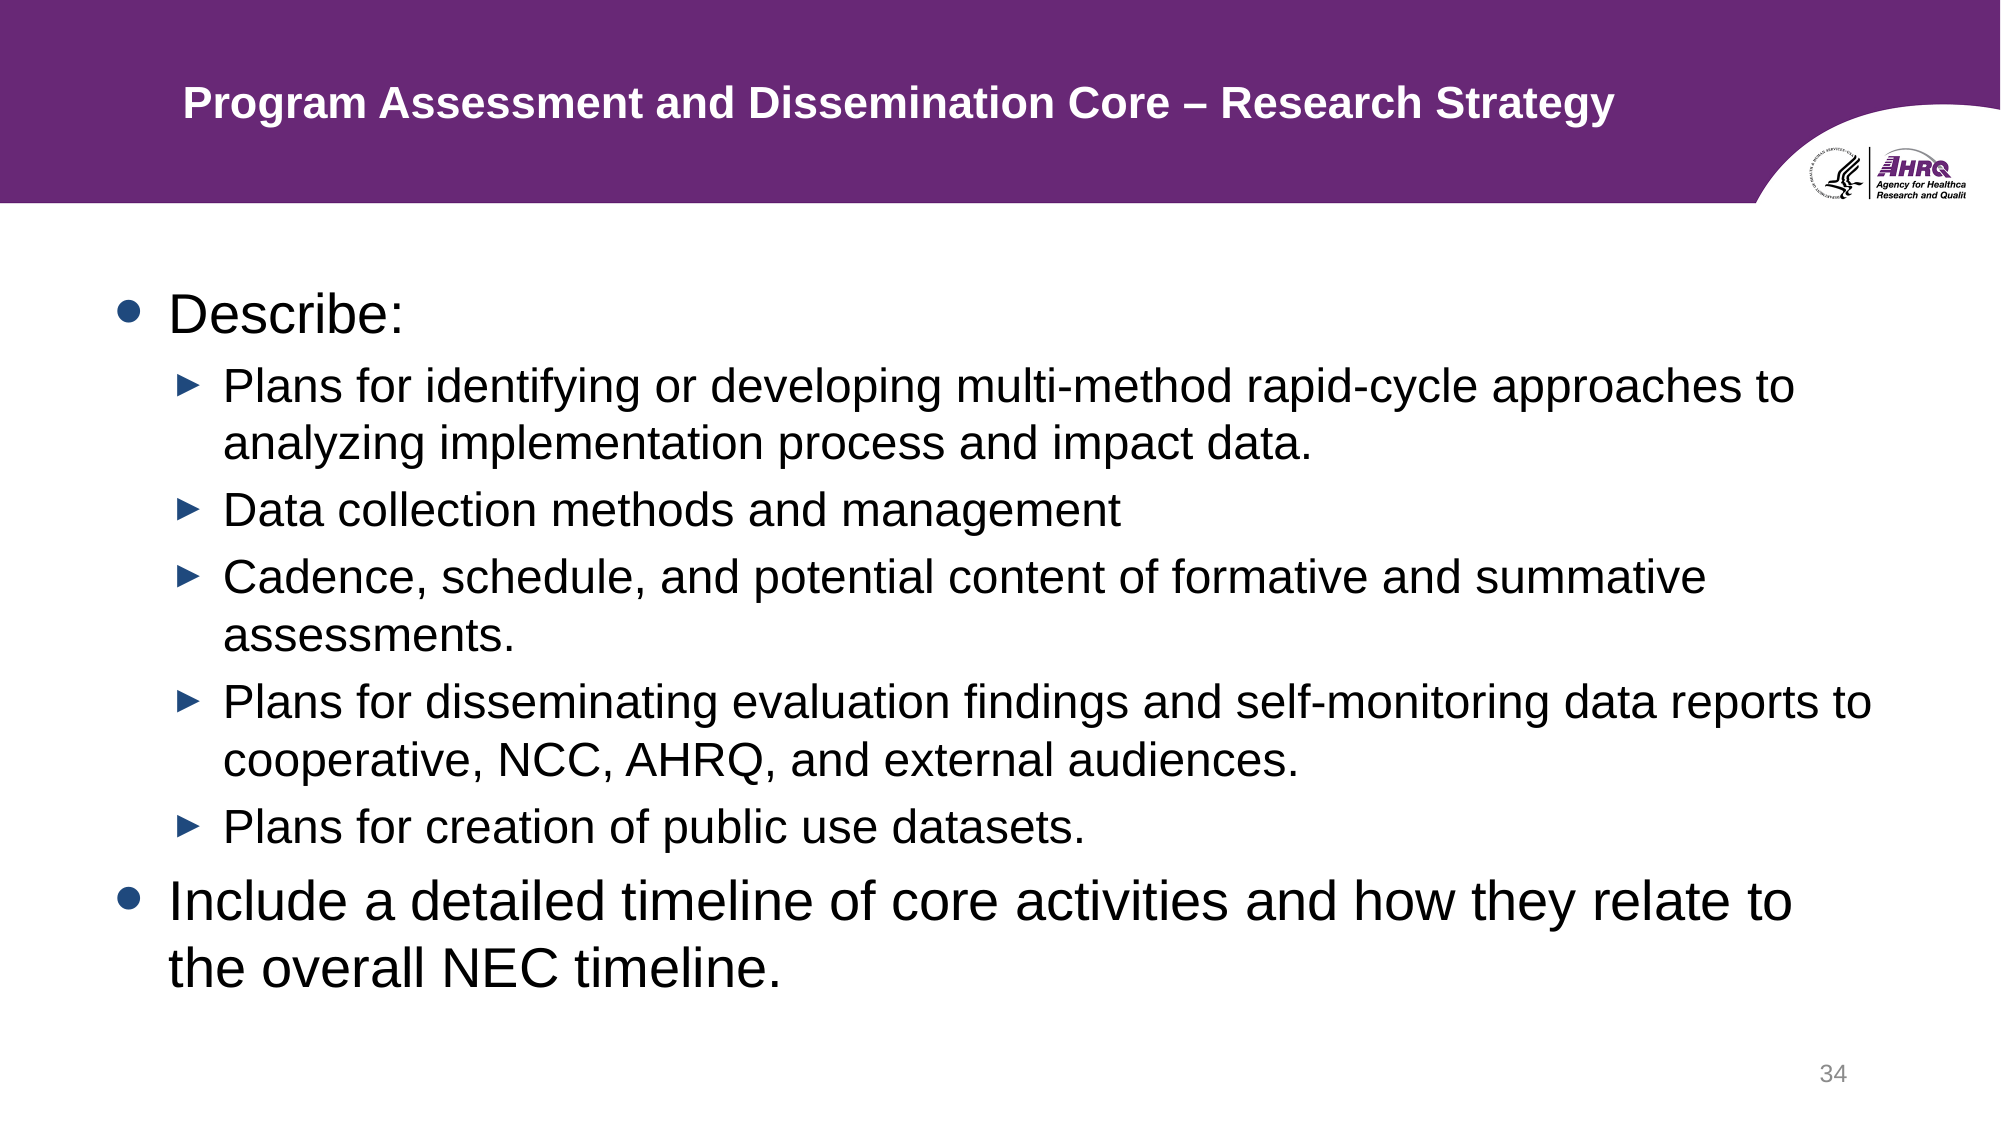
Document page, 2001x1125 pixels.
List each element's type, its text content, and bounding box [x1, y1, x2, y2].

list Describe: Plans for identifying or developing multi-method rapid-cycle approaches to analyzing implementation process and impact data. Data collection methods and management Cadence, schedule, and potential content of formative and summative assessments. Plans for disseminating evaluation findings and self-monitoring data reports to cooperative, NCC, AHRQ, and external audiences. Plans for creation of public use datasets. Include a detailed timeline of core activities and how they relate to the overall NEC timeline. [99, 270, 1900, 1013]
picture [0, 0, 2001, 1125]
title Program Assessment and Dissemination Core – Research Strategy [73, 50, 1725, 152]
slide_number 34 [1412, 1042, 1863, 1103]
